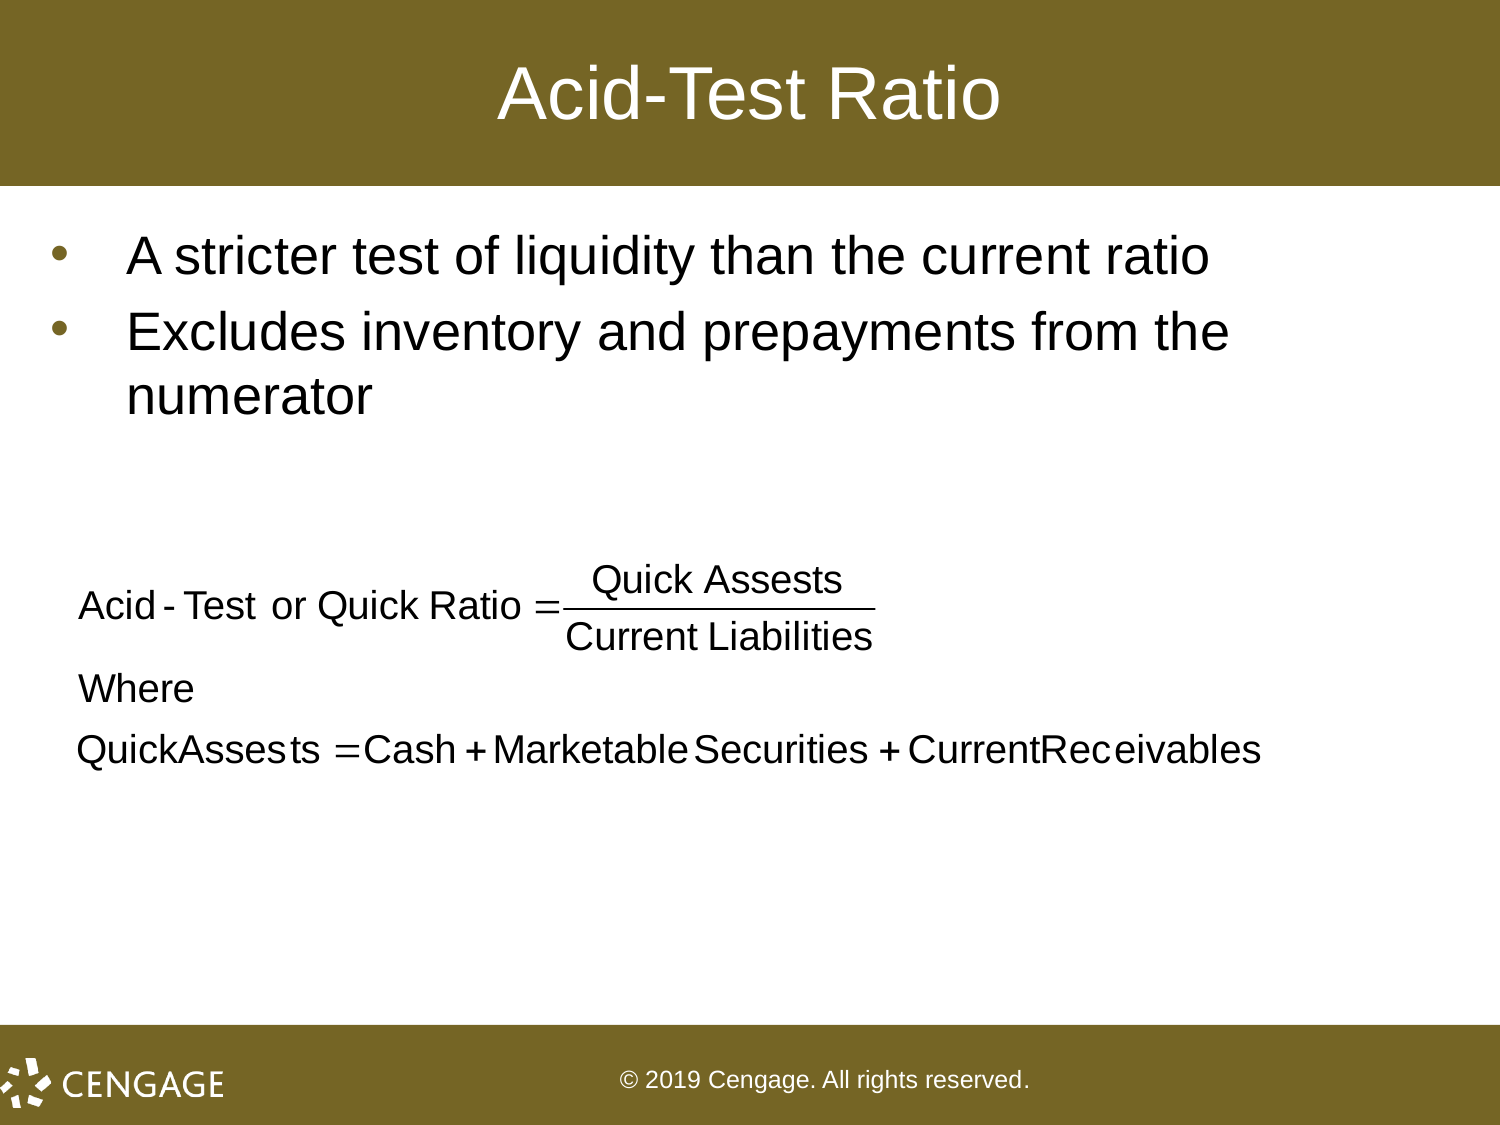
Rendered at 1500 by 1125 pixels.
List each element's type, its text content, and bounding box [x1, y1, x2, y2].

title Acid-Test Ratio [7, 4, 1493, 175]
picture [0, 1058, 223, 1108]
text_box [71, 555, 1270, 774]
list A stricter test of liquidity than the current ratio Excludes inventory and prepayments from the numerator [35, 212, 1475, 512]
